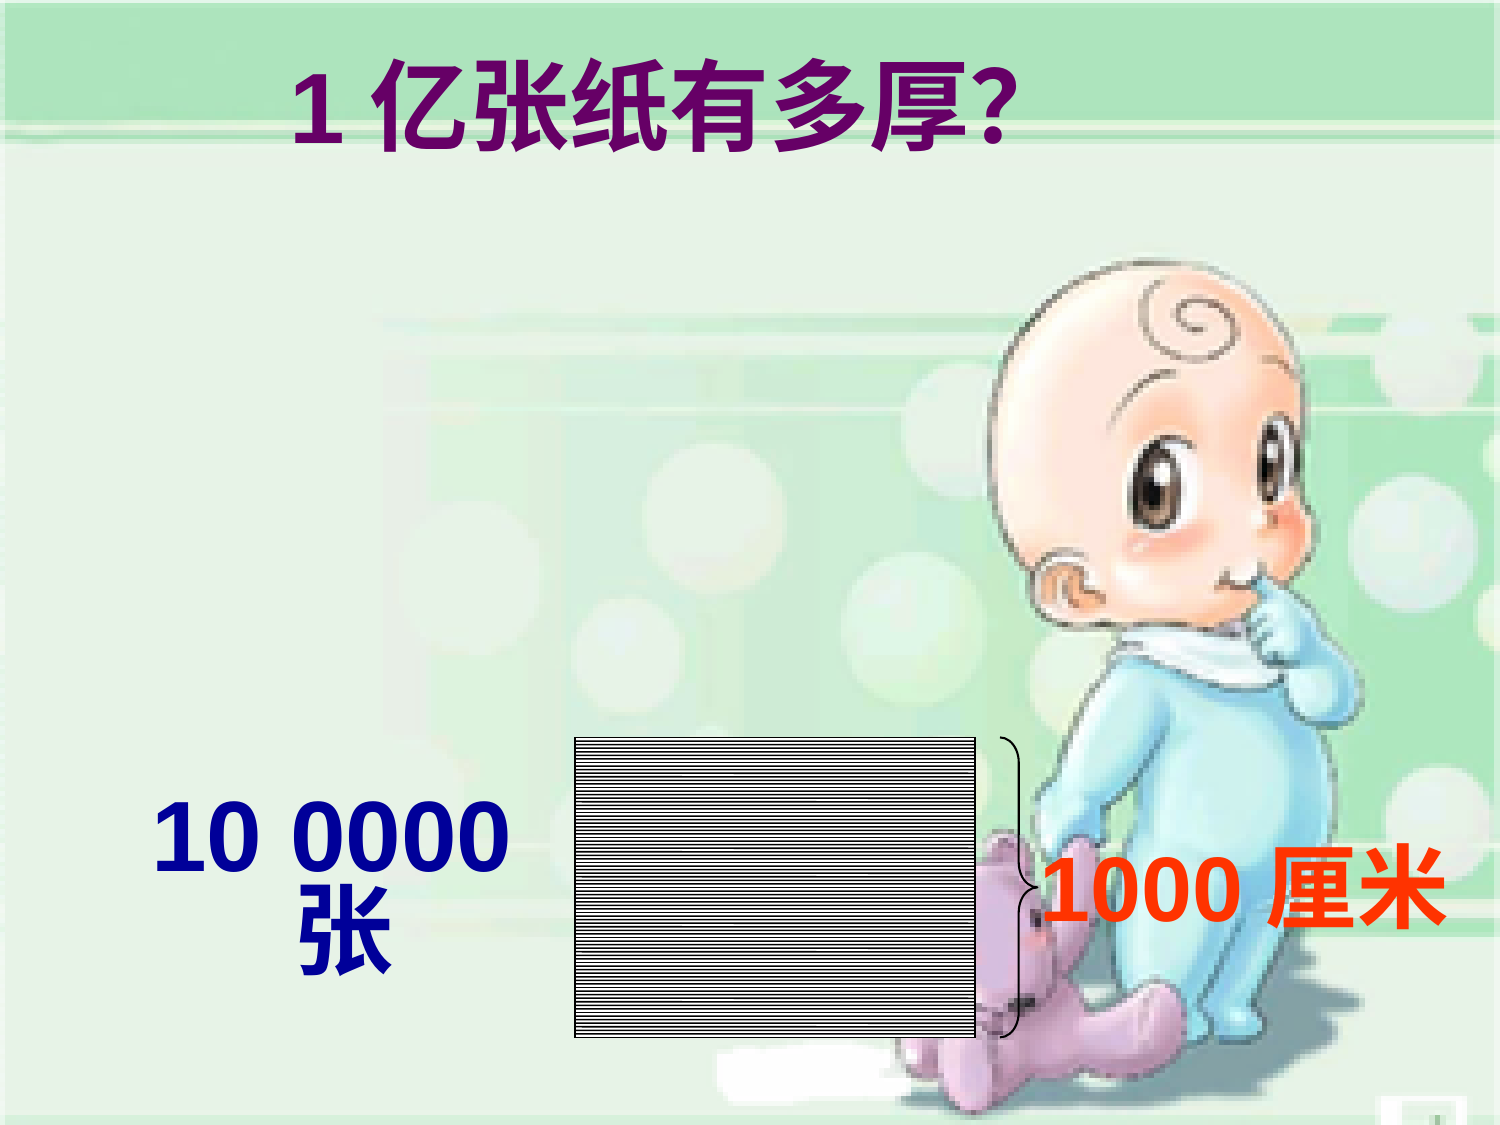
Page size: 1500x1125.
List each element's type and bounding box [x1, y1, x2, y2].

text_box [574, 956, 976, 1038]
picture [0, 0, 1500, 1125]
text_box [99, 737, 976, 951]
